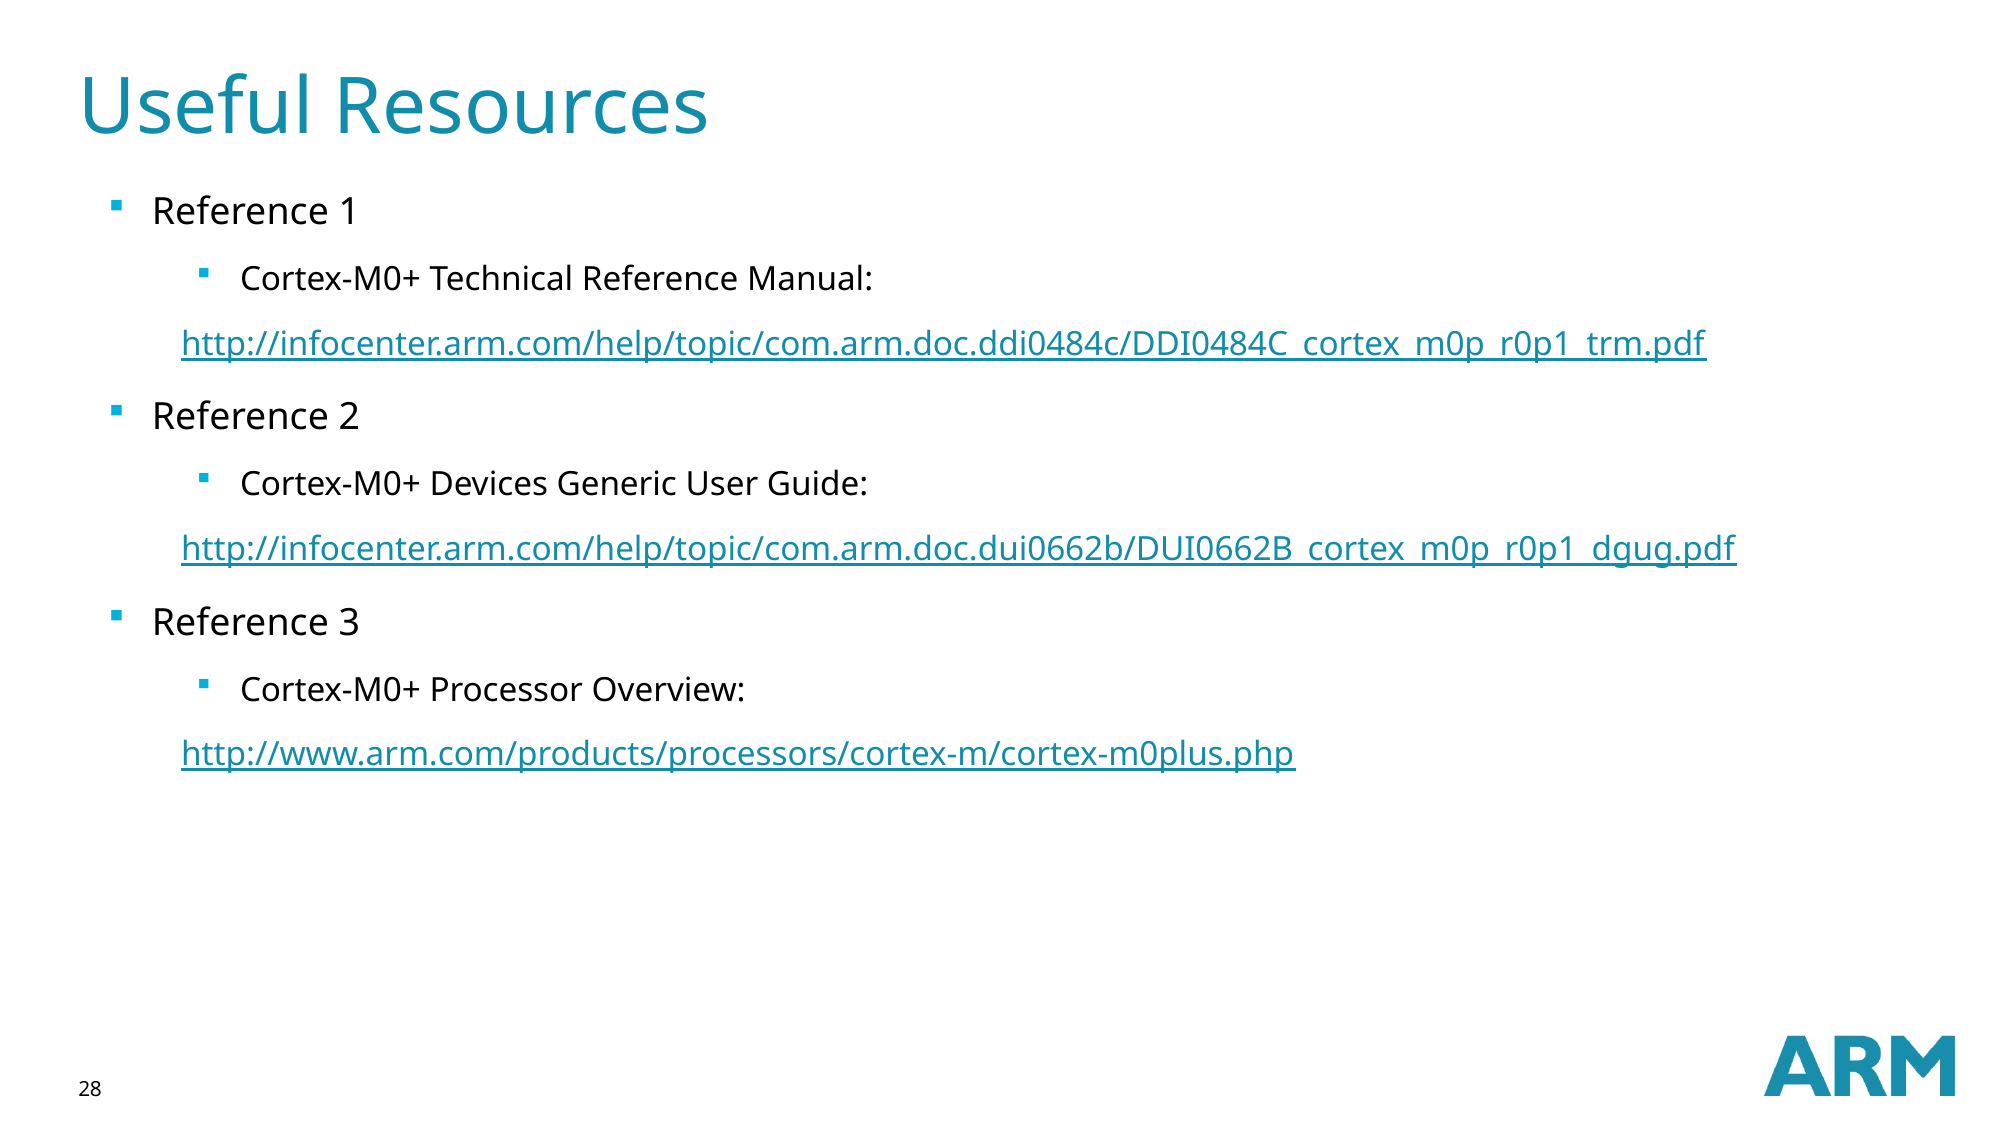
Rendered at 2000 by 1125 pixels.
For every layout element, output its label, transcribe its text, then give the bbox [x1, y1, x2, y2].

list Reference 1 Cortex-M0+ Technical Reference Manual: http://infocenter.arm.com/help/topic/com.arm.doc.ddi0484c/DDI0484C_cortex_m0p_r0p1_trm.pdf Reference 2 Cortex-M0+ Devices Generic User Guide: http://infocenter.arm.com/help/topic/com.arm.doc.dui0662b/DUI0662B_cortex_m0p_r0p1_dgug.pdf Reference 3 Cortex-M0+ Processor Overview: http://www.arm.com/products/processors/cortex-m/cortex-m0plus.php [108, 187, 1880, 1004]
picture [1763, 1035, 1955, 1096]
title Useful Resources [78, 55, 1910, 150]
